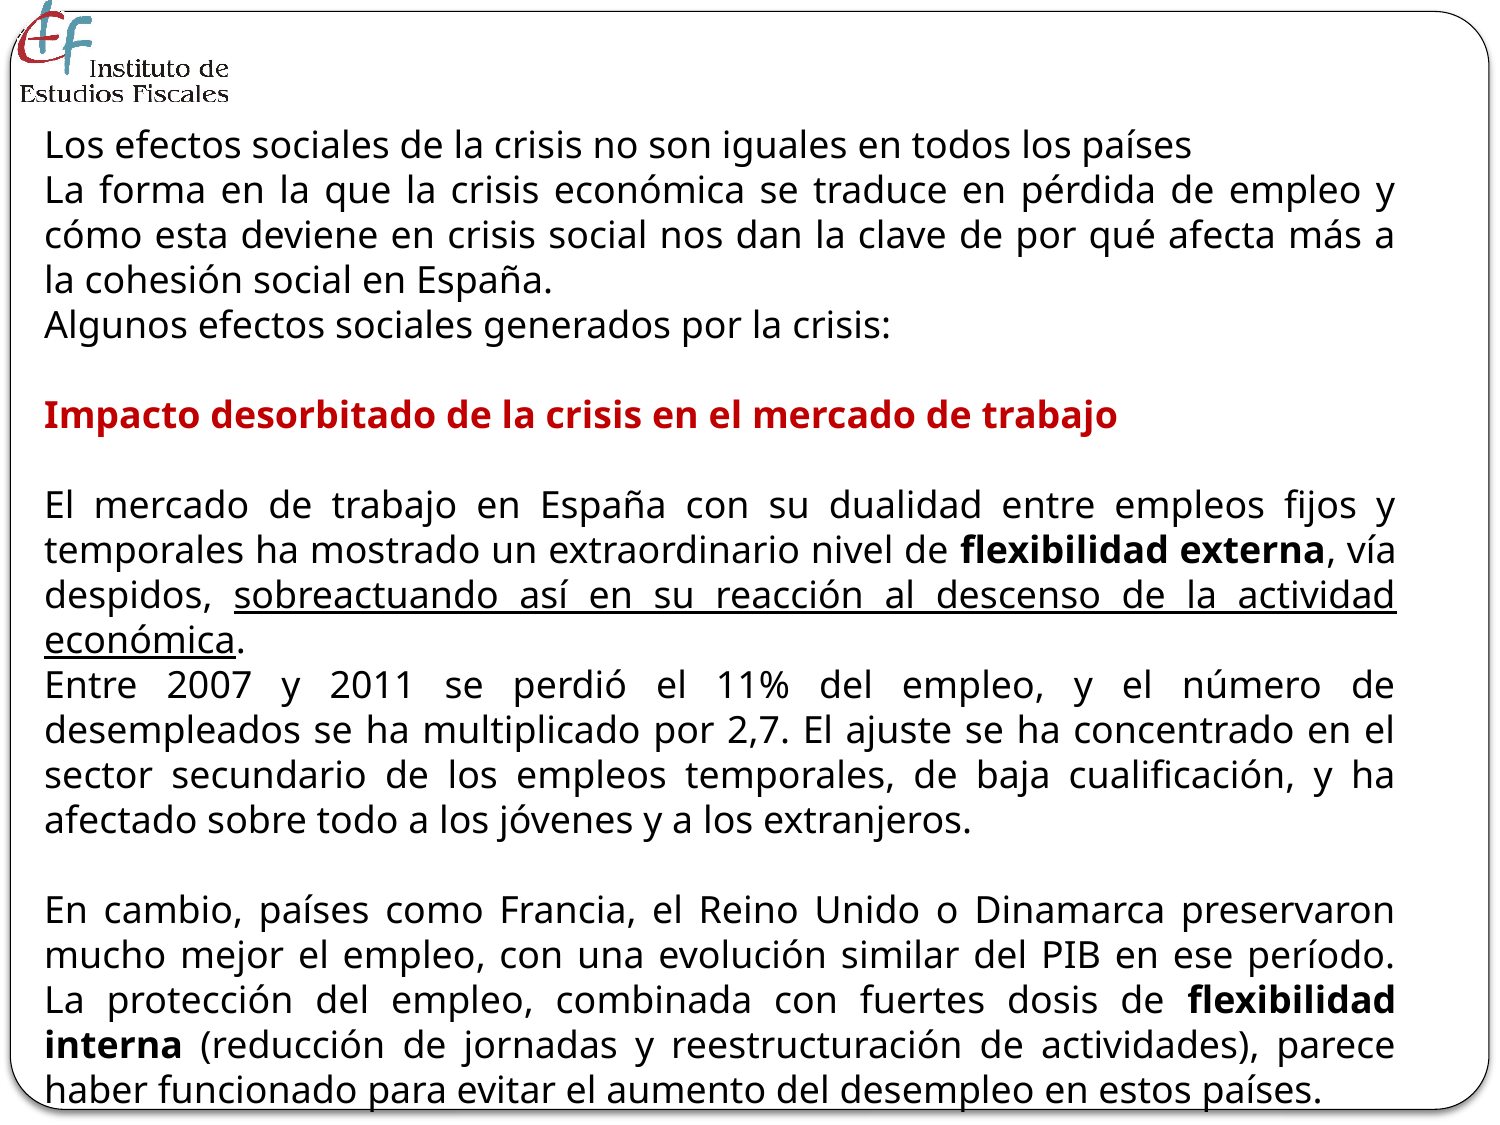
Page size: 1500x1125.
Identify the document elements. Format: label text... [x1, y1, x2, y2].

picture [17, 0, 228, 102]
text_box Los efectos sociales de la crisis no son iguales en todos los países La forma en la que la crisis económica se traduce en pérdida de empleo y cómo esta deviene en crisis social nos dan la clave de por qué afecta más a la cohesión social en España. Algunos efectos sociales generados por la crisis: Impacto desorbitado de la crisis en el mercado de trabajo El mercado de trabajo en España con su dualidad entre empleos fijos y temporales ha mostrado un extraordinario nivel de flexibilidad externa, vía despidos, sobreactuando así en su reacción al descenso de la actividad económica. Entre 2007 y 2011 se perdió el 11% del empleo, y el número de desempleados se ha multiplicado por 2,7. El ajuste se ha concentrado en el sector secundario de los empleos temporales, de baja cualificación, y ha afectado sobre todo a los jóvenes y a los extranjeros. En cambio, países como Francia, el Reino Unido o Dinamarca preservaron mucho mejor el empleo, con una evolución similar del PIB en ese período. La protección del empleo, combinada con fuertes dosis de flexibilidad interna (reducción de jornadas y reestructuración de actividades), parece haber funcionado para evitar el aumento del desempleo en estos países. [29, 113, 1412, 1125]
